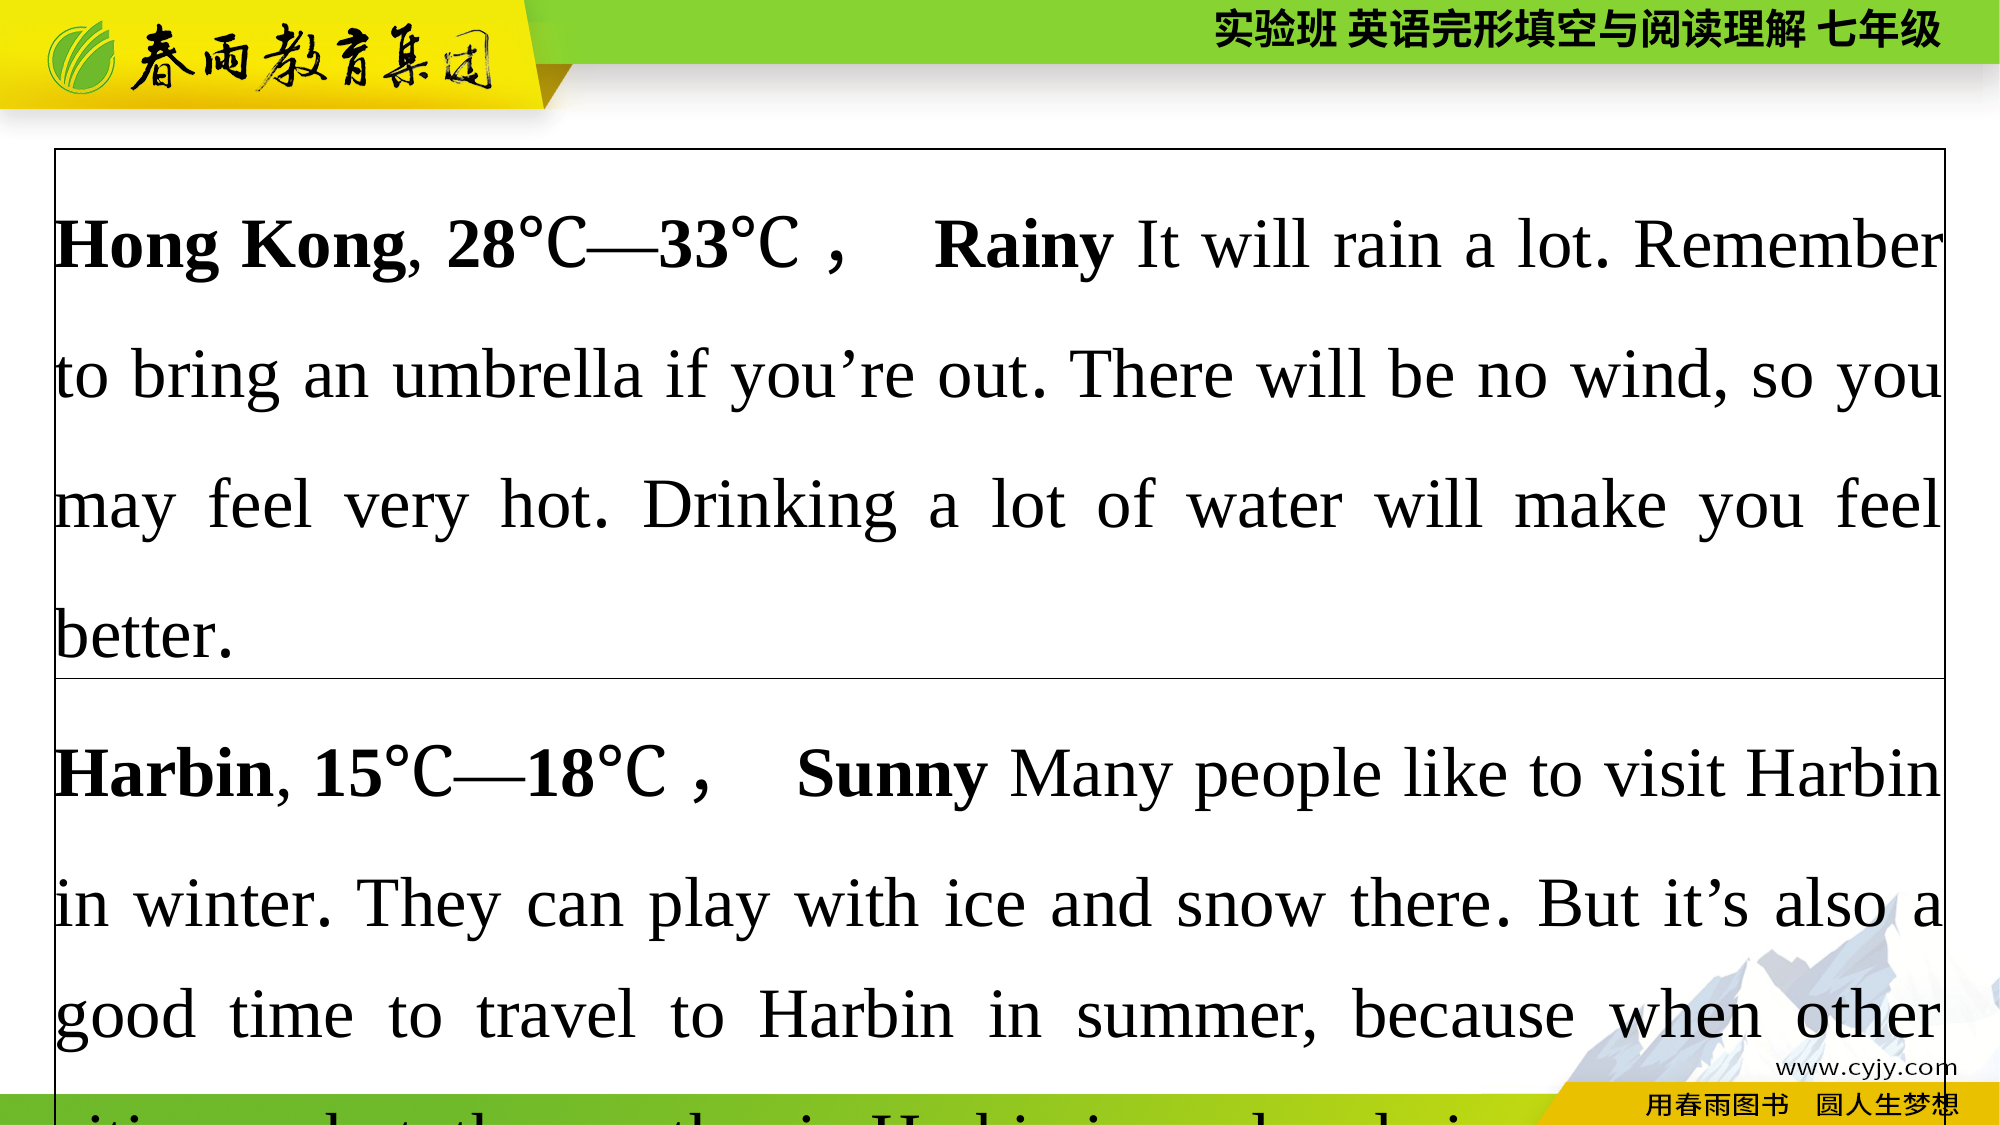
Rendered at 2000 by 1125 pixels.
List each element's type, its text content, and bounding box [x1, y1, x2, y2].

table_cell Harbin, 15℃—18℃， Sunny Many people like to visit Harbin in winter. They can play with ice and snow there. But it’s also a good time to travel to Harbin in summer, because when other cities are hot, the weather in Harbin is cool and nice. [56, 679, 1944, 1125]
picture [0, 0, 2000, 1125]
table_header Hong Kong, 28℃—33℃， Rainy It will rain a lot. Remember to bring an umbrella if you’re out. There will be no wind, so you may feel very hot. Drinking a lot of water will make you feel better. [56, 150, 1944, 678]
